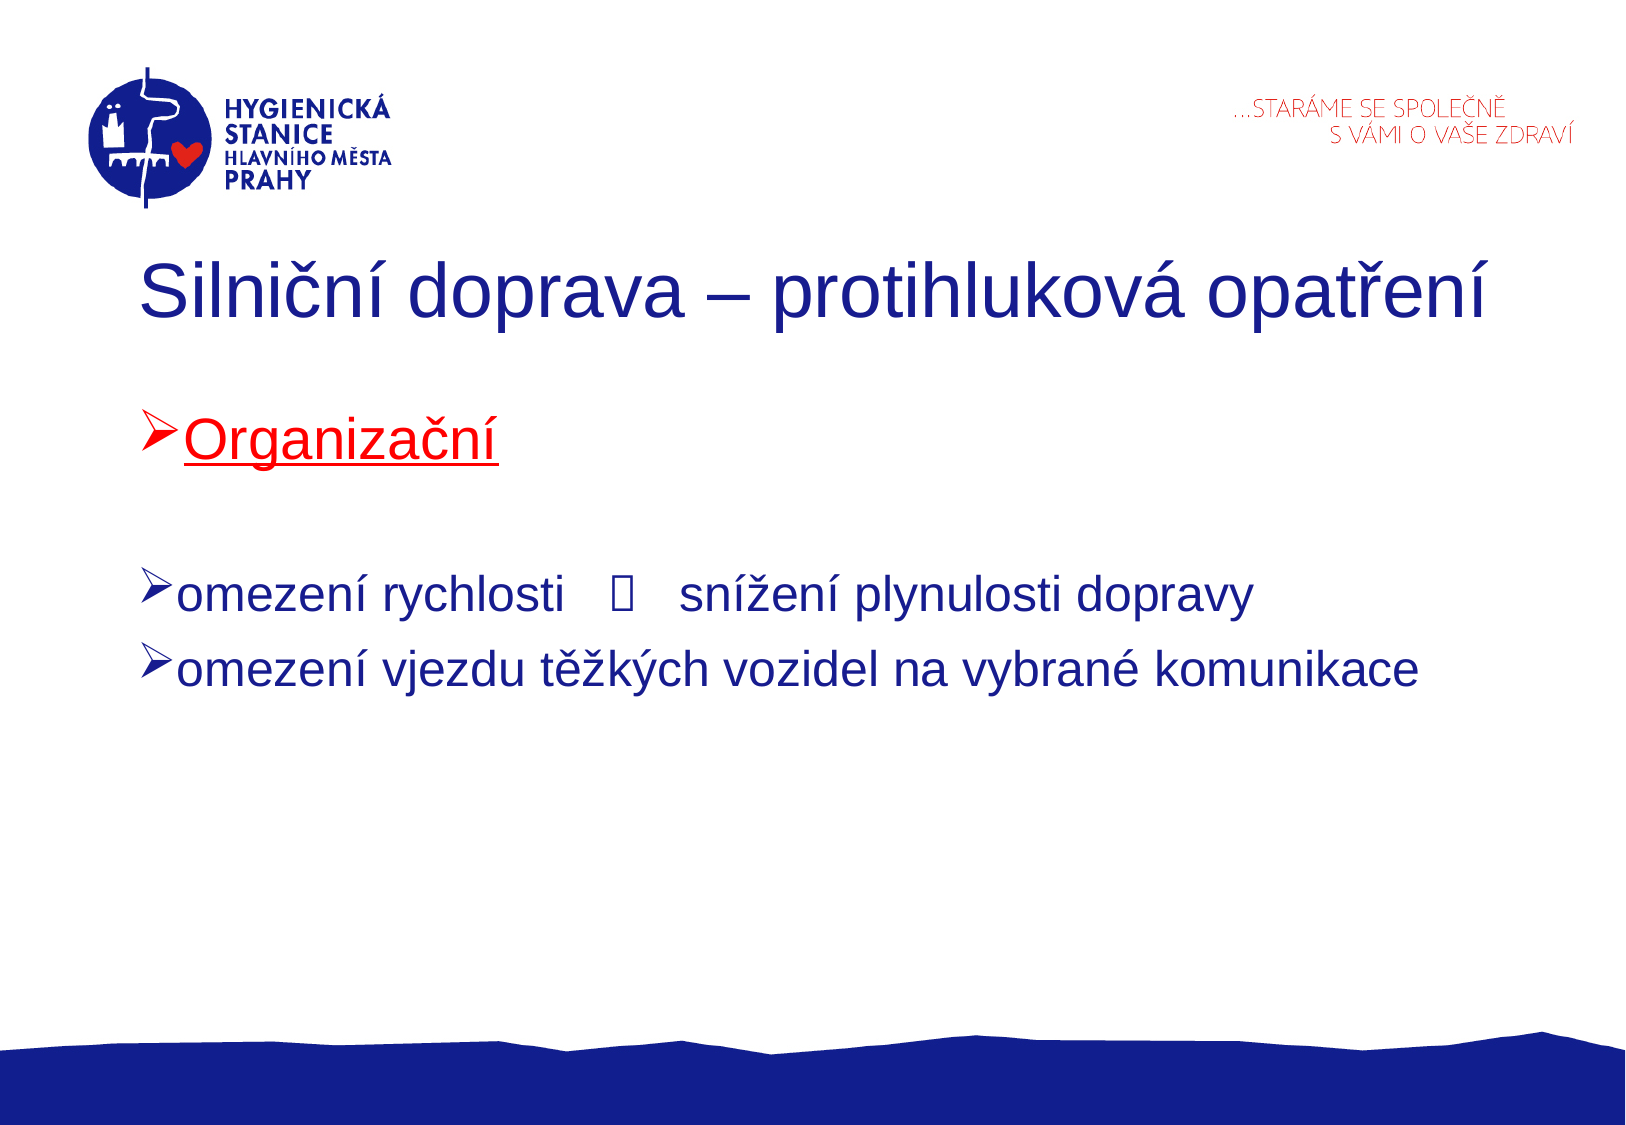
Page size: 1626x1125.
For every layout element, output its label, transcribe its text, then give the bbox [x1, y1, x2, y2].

picture [0, 0, 1626, 1125]
list Organizační omezení rychlosti  snížení plynulosti dopravy omezení vjezdu těžkých vozidel na vybrané komunikace [122, 402, 1524, 1059]
title Silniční doprava – protihluková opatření [123, 183, 1526, 402]
